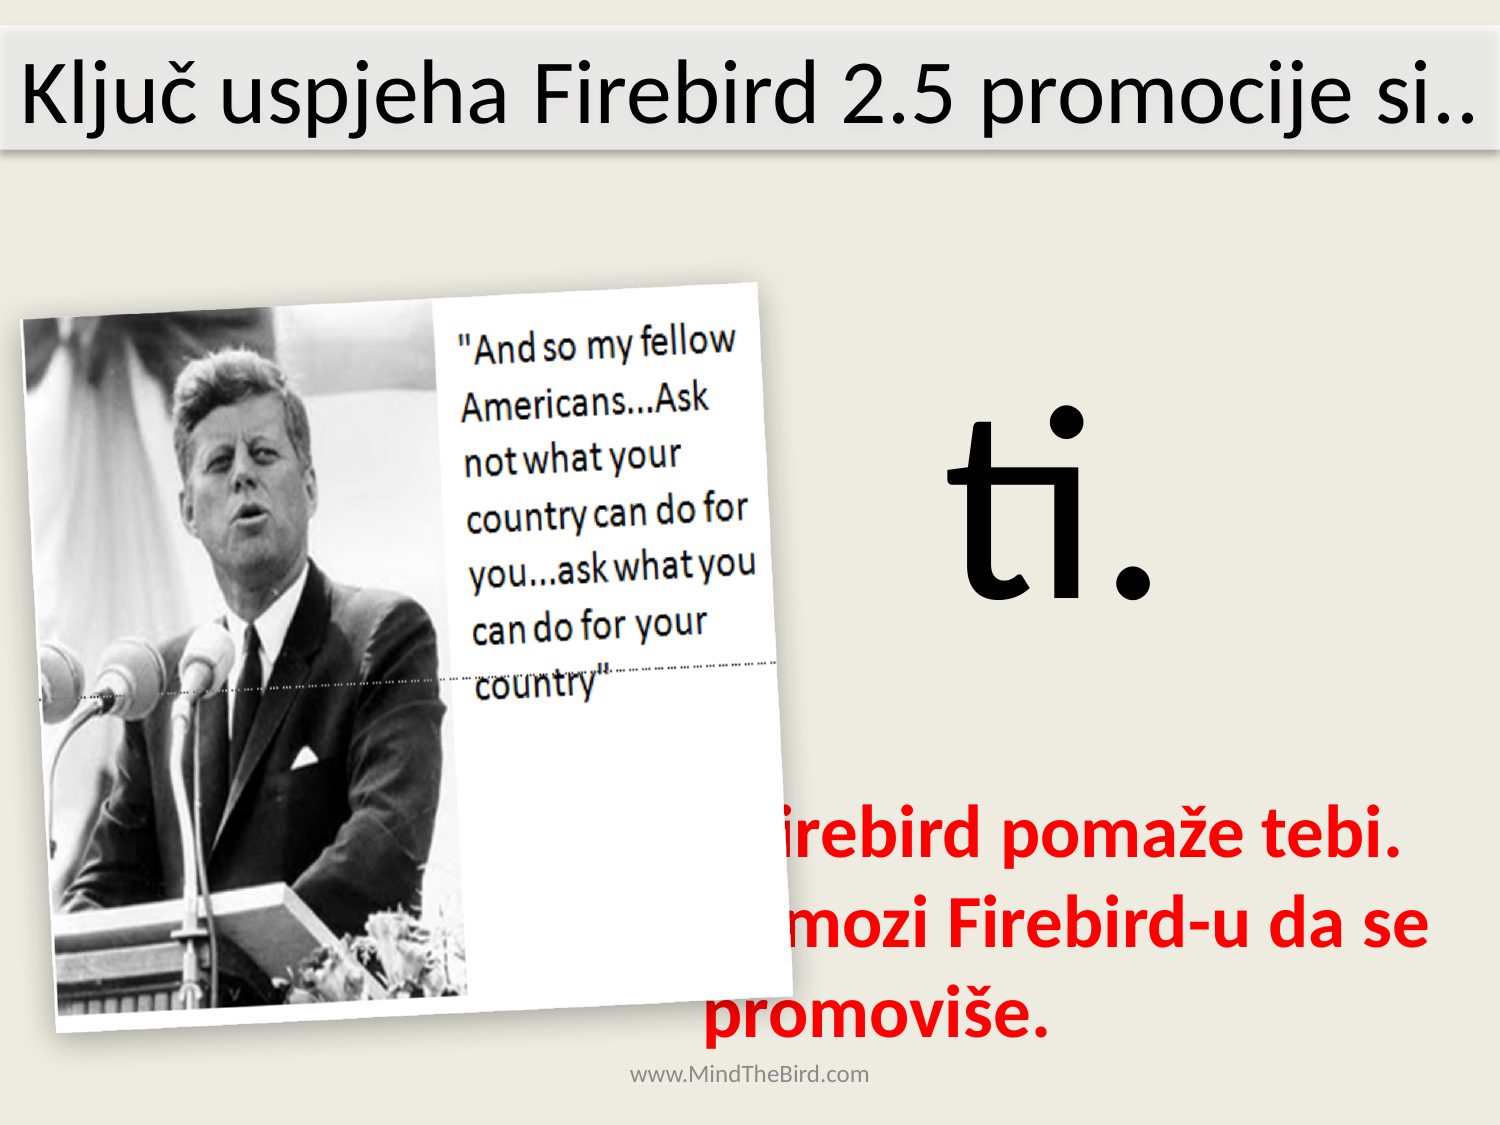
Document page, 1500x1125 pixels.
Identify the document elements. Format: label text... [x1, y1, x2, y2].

text_box Firebird pomaže tebi. Pomozi Firebird-u da se promoviše. [687, 774, 1475, 1060]
picture [21, 283, 793, 1032]
footer www.MindTheBird.com [512, 1042, 988, 1103]
text_box Ključ uspjeha Firebird 2.5 promocije si.. [0, 24, 1500, 150]
list ti. [781, 312, 1444, 663]
